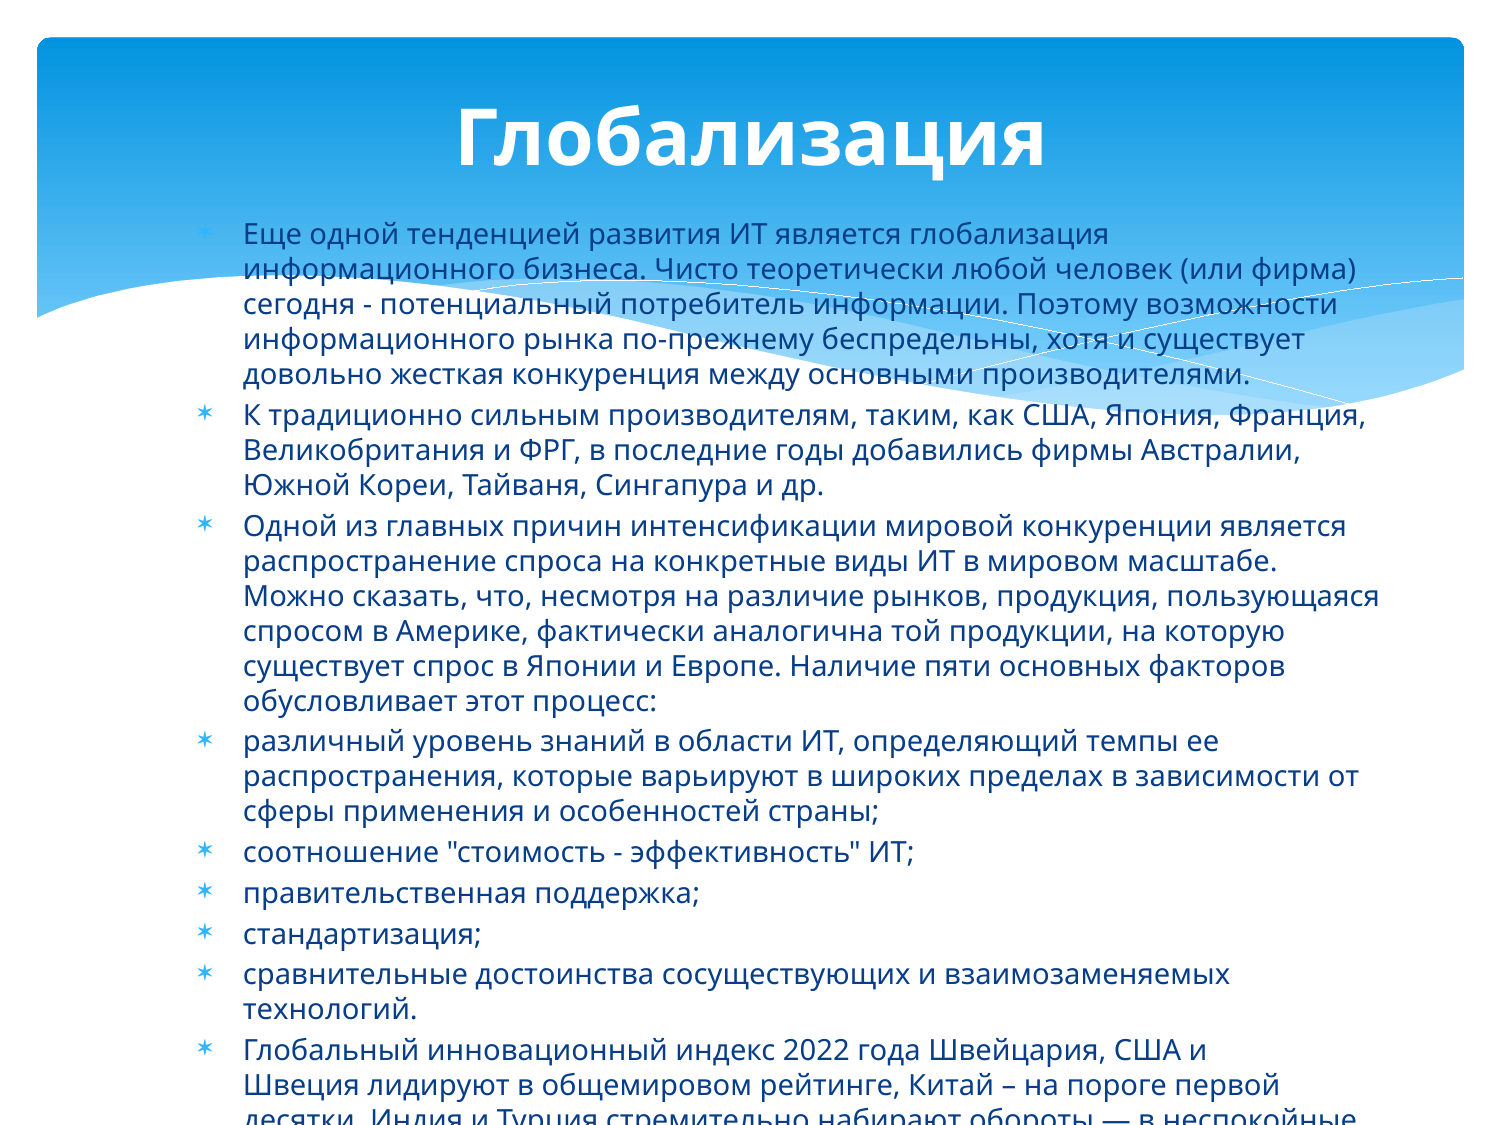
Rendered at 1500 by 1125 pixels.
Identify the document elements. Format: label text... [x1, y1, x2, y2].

title Глобализация [76, 78, 1427, 284]
list Еще одной тенденцией развития ИТ является глобализация информационного бизнеса. Чисто теоретически любой человек (или фирма) сегодня - потенциальный потребитель информации. Поэтому возможности информационного рынка по-прежнему беспредельны, хотя и существует довольно жесткая конкуренция между основными производителями. К традиционно сильным производителям, таким, как США, Япония, Франция, Великобритания и ФРГ, в последние годы добавились фирмы Австралии, Южной Кореи, Тайваня, Сингапура и др. Одной из главных причин интенсификации мировой конкуренции является распространение спроса на конкретные виды ИТ в мировом масштабе. Можно сказать, что, несмотря на различие рынков, продукция, пользующаяся спросом в Америке, фактически аналогична той продукции, на которую существует спрос в Японии и Европе. Наличие пяти основных факторов обусловливает этот процесс: различный уровень знаний в области ИТ, определяющий темпы ее распространения, которые варьируют в широких пределах в зависимости от сферы применения и особенностей страны; соотношение "стоимость - эффективность" ИТ; правительственная поддержка; стандартизация; сравнительные достоинства сосуществующих и взаимозаменяемых технологий. Глобальный инновационный индекс 2022 года Швейцария, США и Швеция лидируют в общемировом рейтинге, Китай – на пороге первой десятки, Индия и Турция стремительно набирают обороты — в неспокойные времена остро нужны инновации, способные привести к качественным изменениям [183, 284, 1399, 775]
